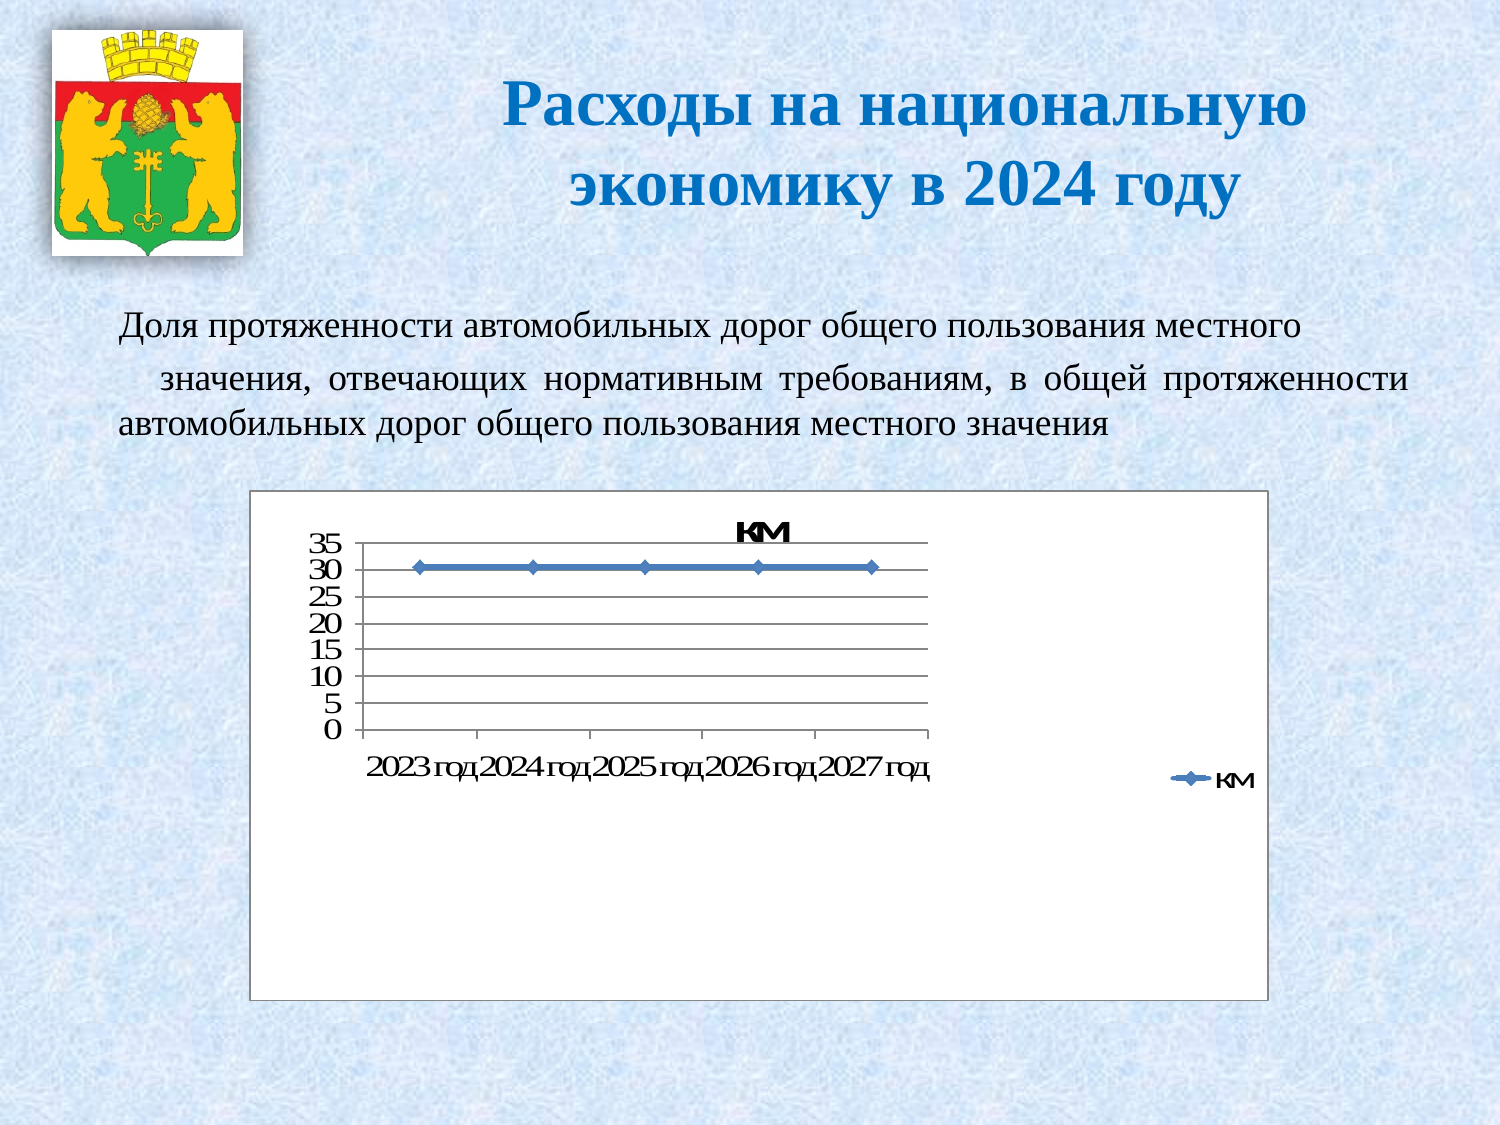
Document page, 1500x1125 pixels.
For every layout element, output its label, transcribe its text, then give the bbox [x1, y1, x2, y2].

picture [0, 0, 1500, 1125]
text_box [241, 482, 1277, 1009]
list Доля протяженности автомобильных дорог общего пользования местного значения, отвечающих нормативным требованиям, в общей протяженности автомобильных дорог общего пользования местного значения [46, 292, 1426, 481]
title Расходы на национальную экономику в 2024 году [386, 44, 1426, 233]
